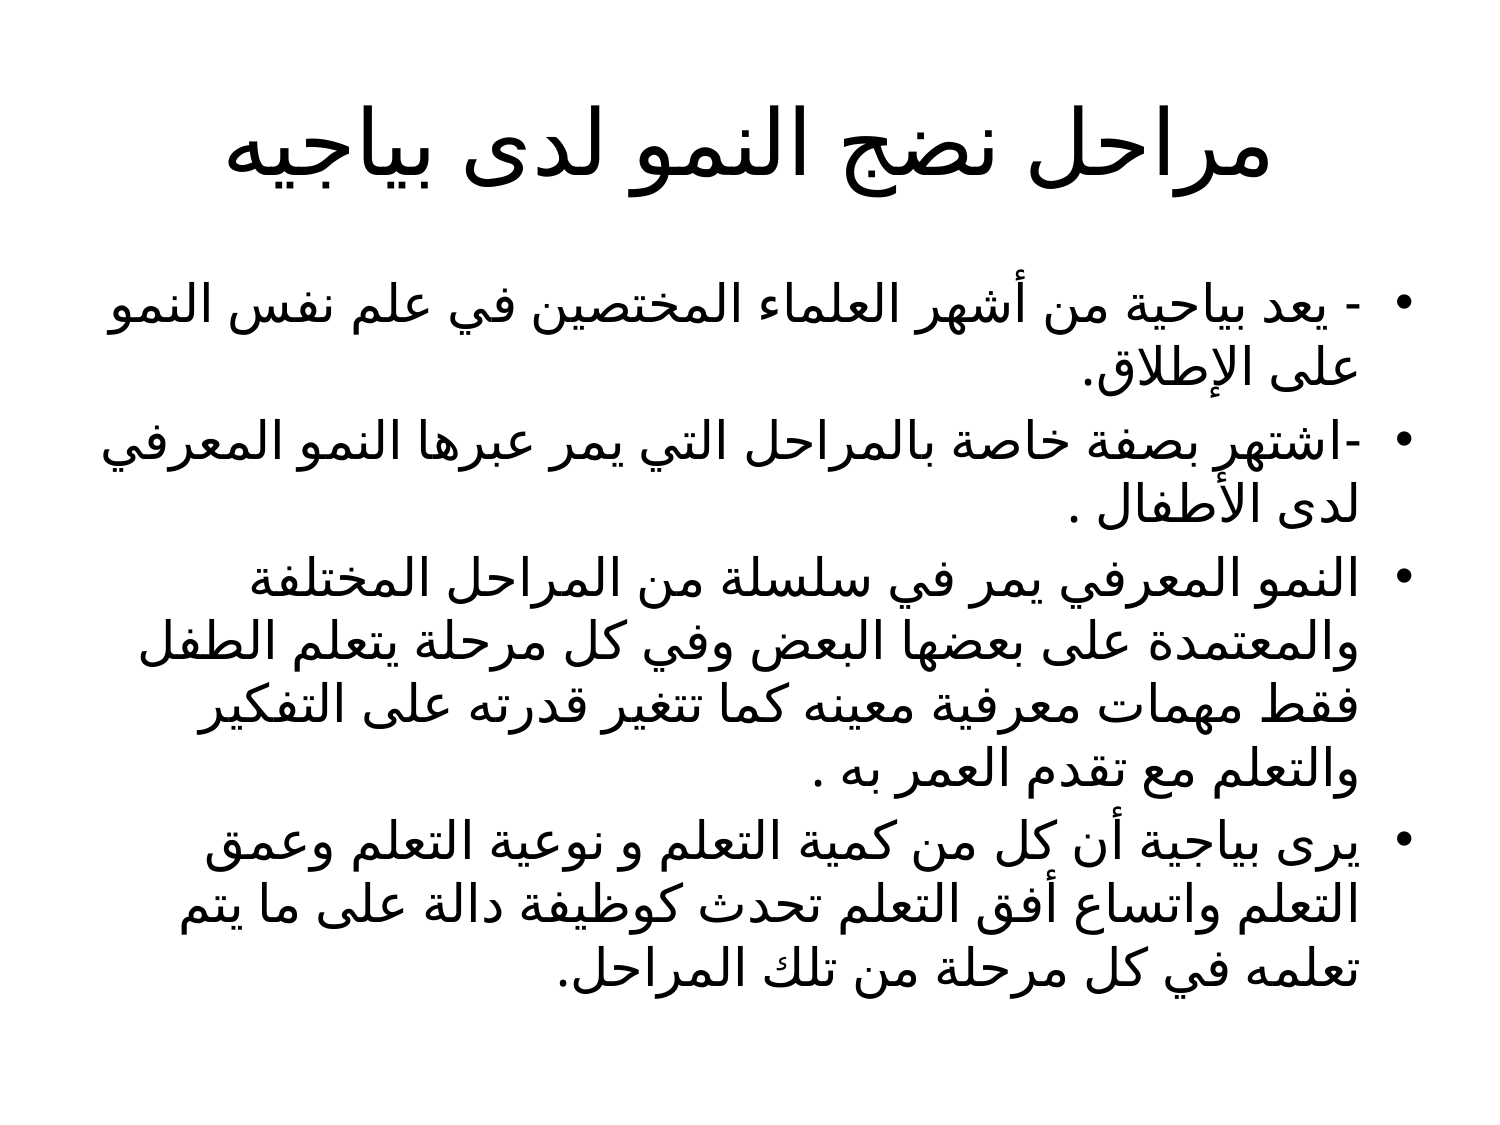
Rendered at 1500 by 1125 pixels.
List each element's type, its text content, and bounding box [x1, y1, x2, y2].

title مراحل نضج النمو لدى بياجيه [75, 45, 1425, 233]
list - يعد بياحية من أشهر العلماء المختصين في علم نفس النمو على الإطلاق. -اشتهر بصفة خاصة بالمراحل التي يمر عبرها النمو المعرفي لدى الأطفال . النمو المعرفي يمر في سلسلة من المراحل المختلفة والمعتمدة على بعضها البعض وفي كل مرحلة يتعلم الطفل فقط مهمات معرفية معينه كما تتغير قدرته على التفكير والتعلم مع تقدم العمر به . يرى بياجية أن كل من كمية التعلم و نوعية التعلم وعمق التعلم واتساع أفق التعلم تحدث كوظيفة دالة على ما يتم تعلمه في كل مرحلة من تلك المراحل. [75, 262, 1425, 1005]
